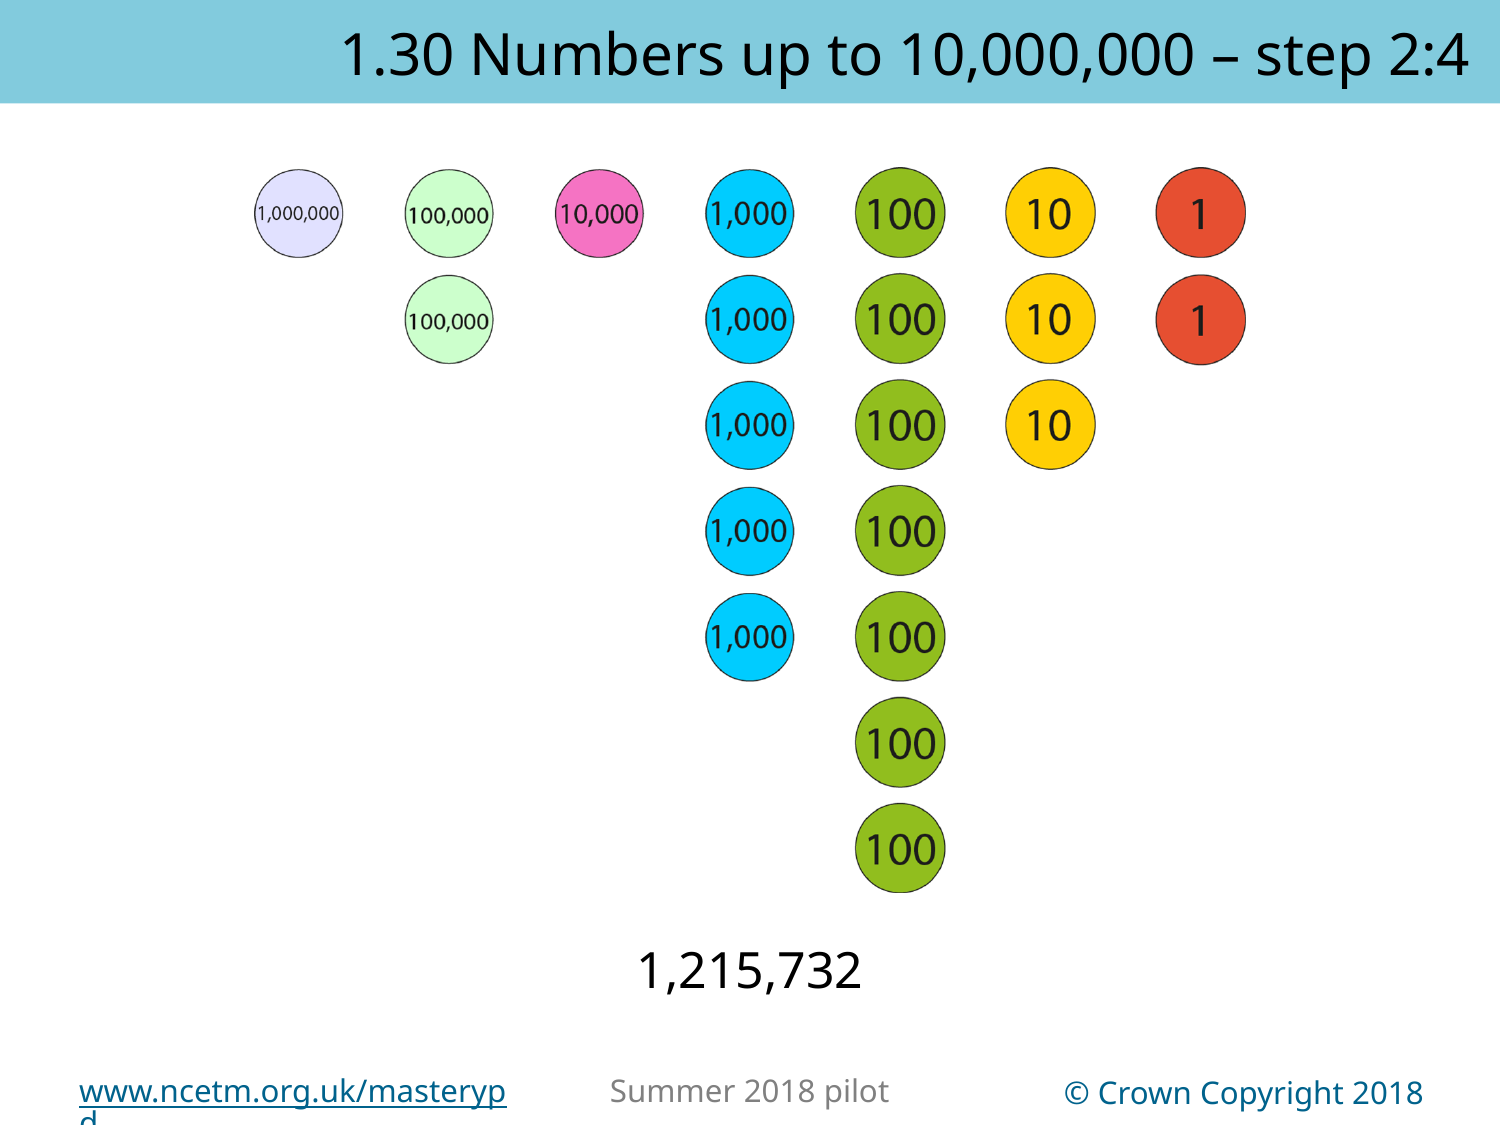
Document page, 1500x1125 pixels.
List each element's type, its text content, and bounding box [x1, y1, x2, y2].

text_box 1,215,732 [621, 937, 879, 1007]
list 1.30 Numbers up to 10,000,000 – step 2:4 [0, 0, 1500, 104]
picture [253, 167, 1246, 893]
